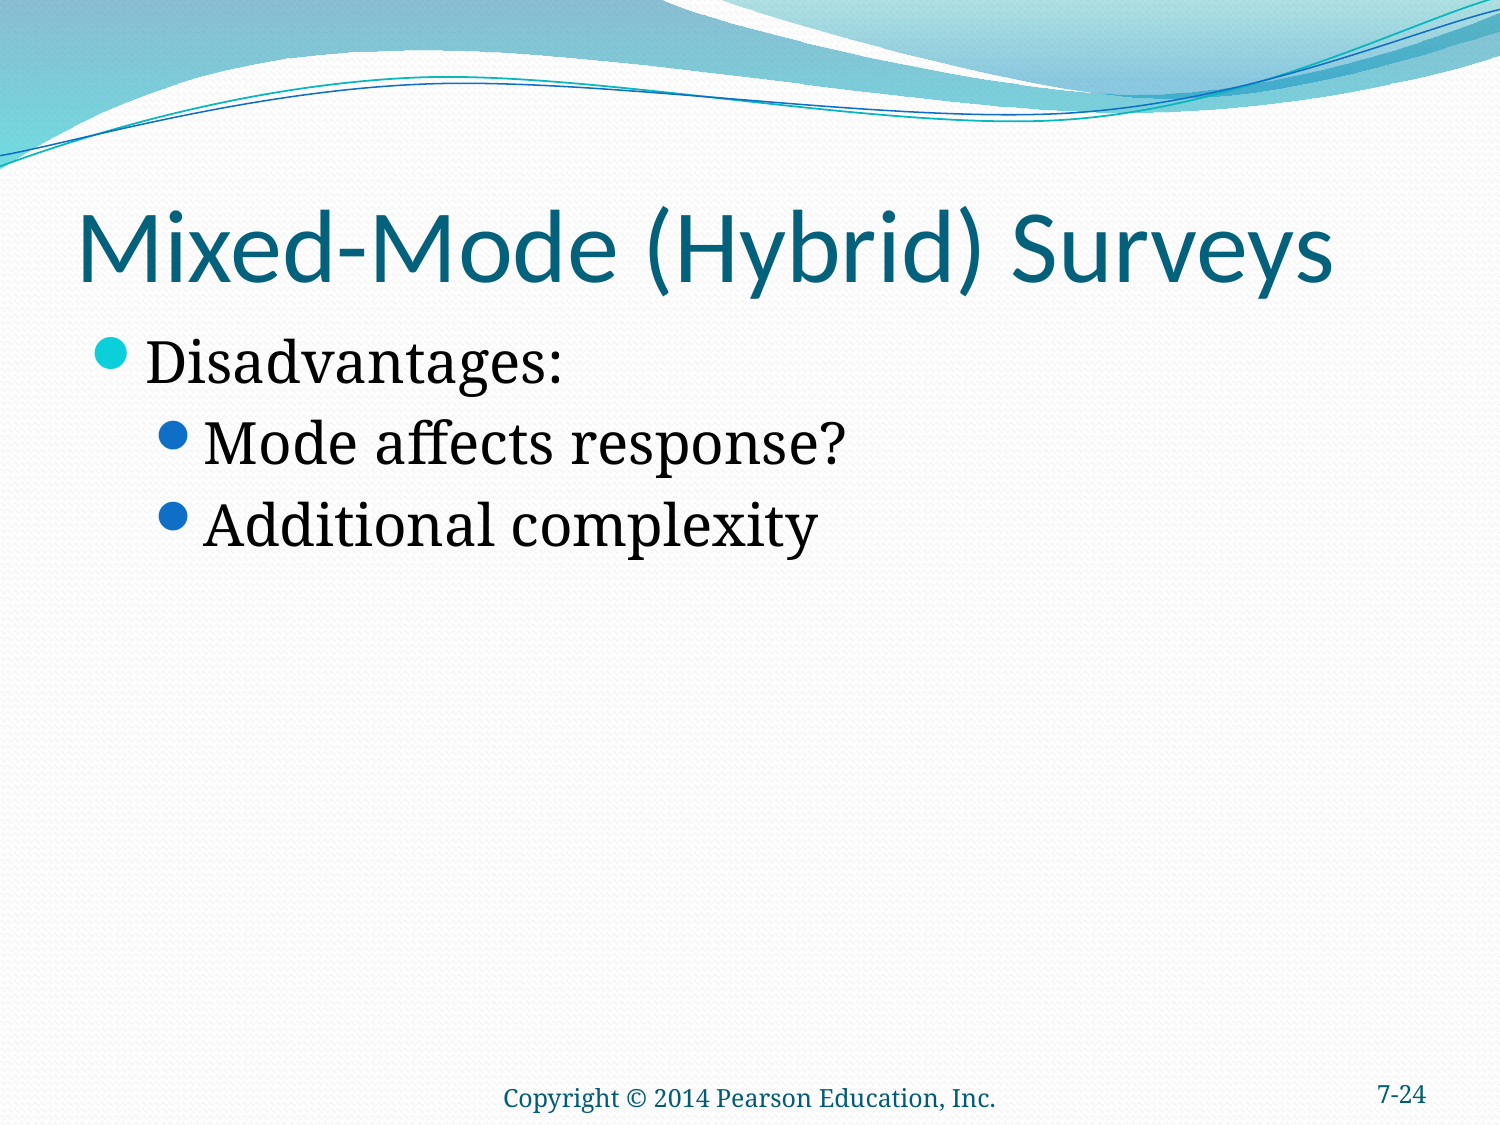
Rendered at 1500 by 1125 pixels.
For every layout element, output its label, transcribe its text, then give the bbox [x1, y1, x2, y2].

list Disadvantages: Mode affects response? Additional complexity [74, 317, 1426, 1038]
title Mixed-Mode (Hybrid) Surveys [74, 115, 1426, 304]
